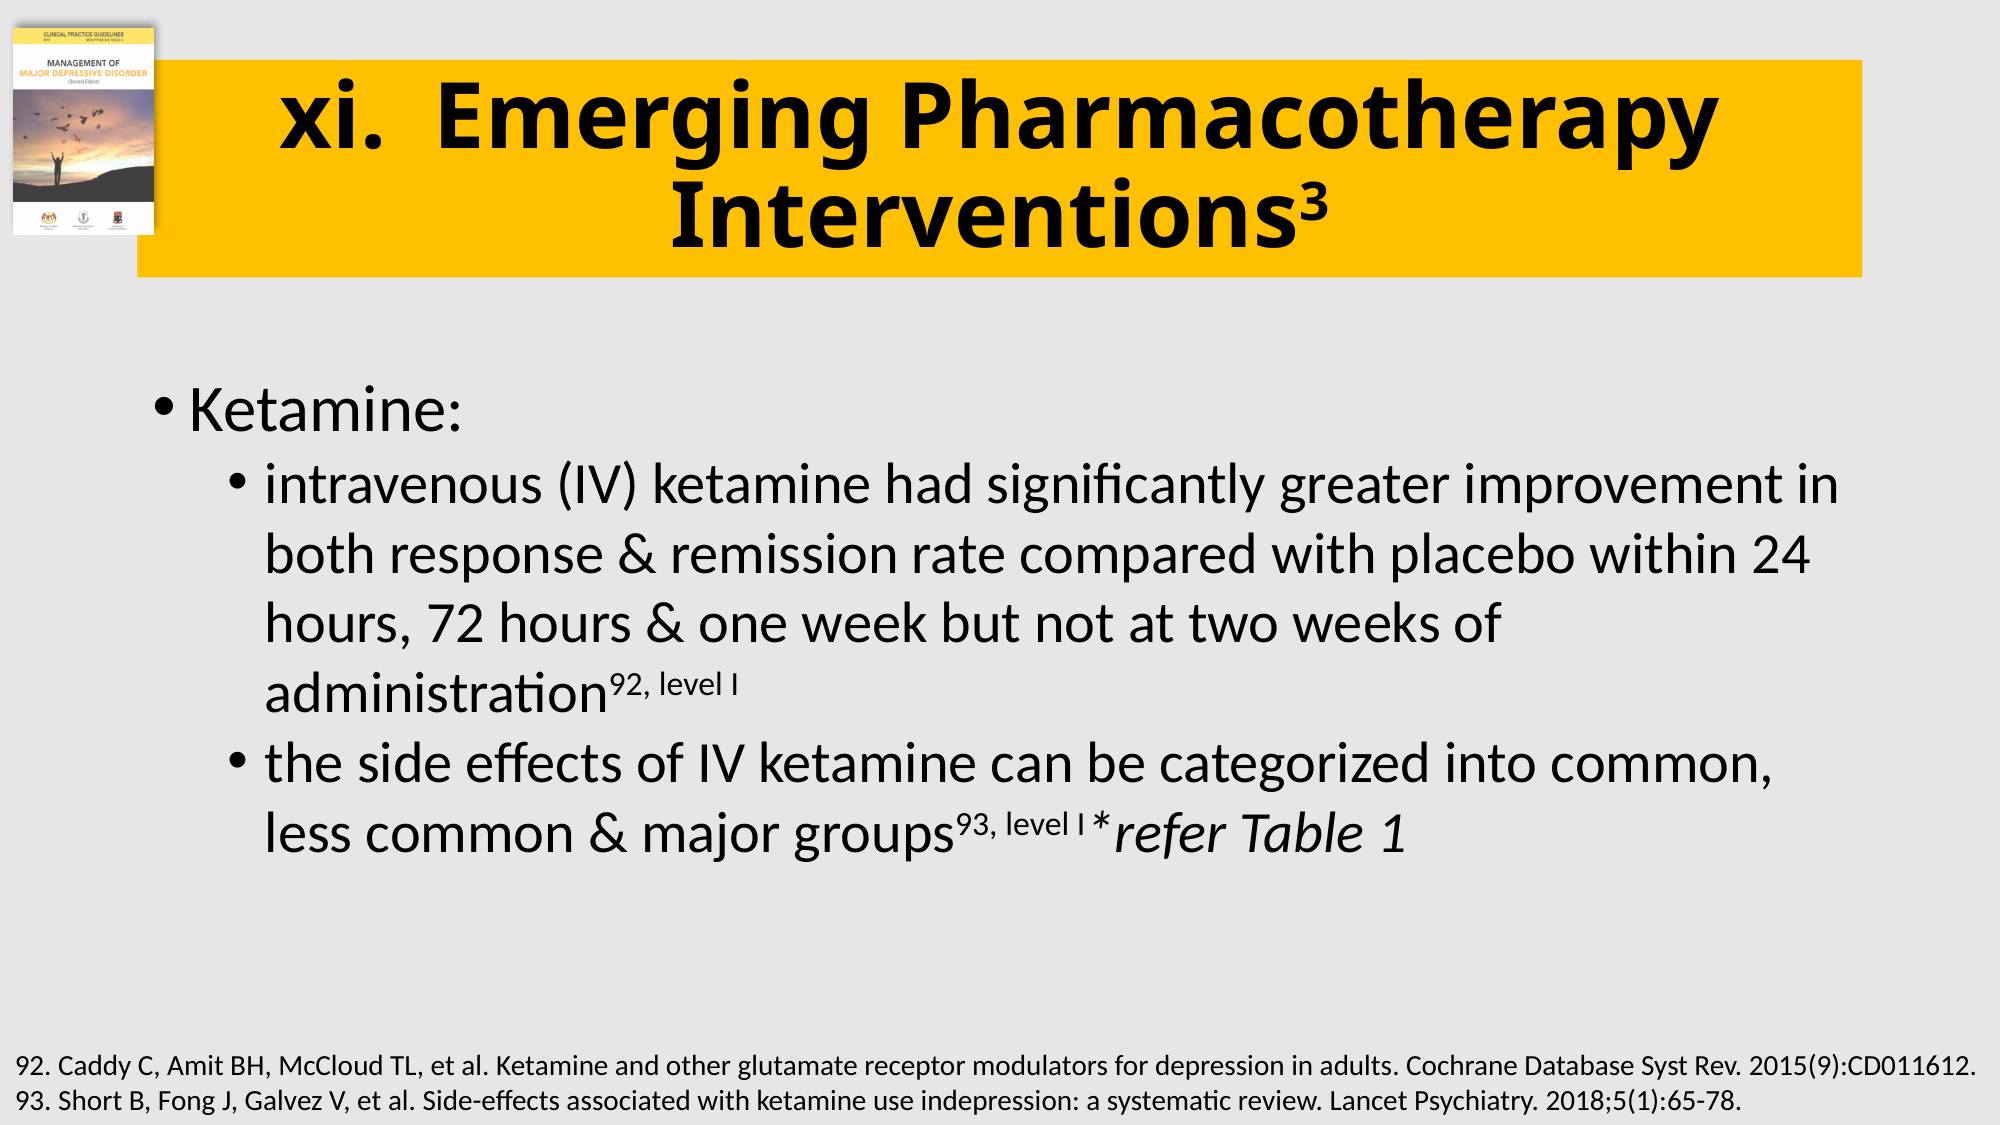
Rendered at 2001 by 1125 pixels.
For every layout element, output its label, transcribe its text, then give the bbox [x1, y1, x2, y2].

picture [13, 28, 154, 235]
list Ketamine: intravenous (IV) ketamine had significantly greater improvement in both response & remission rate compared with placebo within 24 hours, 72 hours & one week but not at two weeks of administration92, level I the side effects of IV ketamine can be categorized into common, less common & major groups93, level I*refer Table 1 [137, 277, 1863, 890]
text_box 92. Caddy C, Amit BH, McCloud TL, et al. Ketamine and other glutamate receptor modulators for depression in adults. Cochrane Database Syst Rev. 2015(9):CD011612. 93. Short B, Fong J, Galvez V, et al. Side-effects associated with ketamine use indepression: a systematic review. Lancet Psychiatry. 2018;5(1):65-78. [0, 1039, 2000, 1124]
title xi. Emerging Pharmacotherapy Interventions3 [137, 59, 1863, 277]
